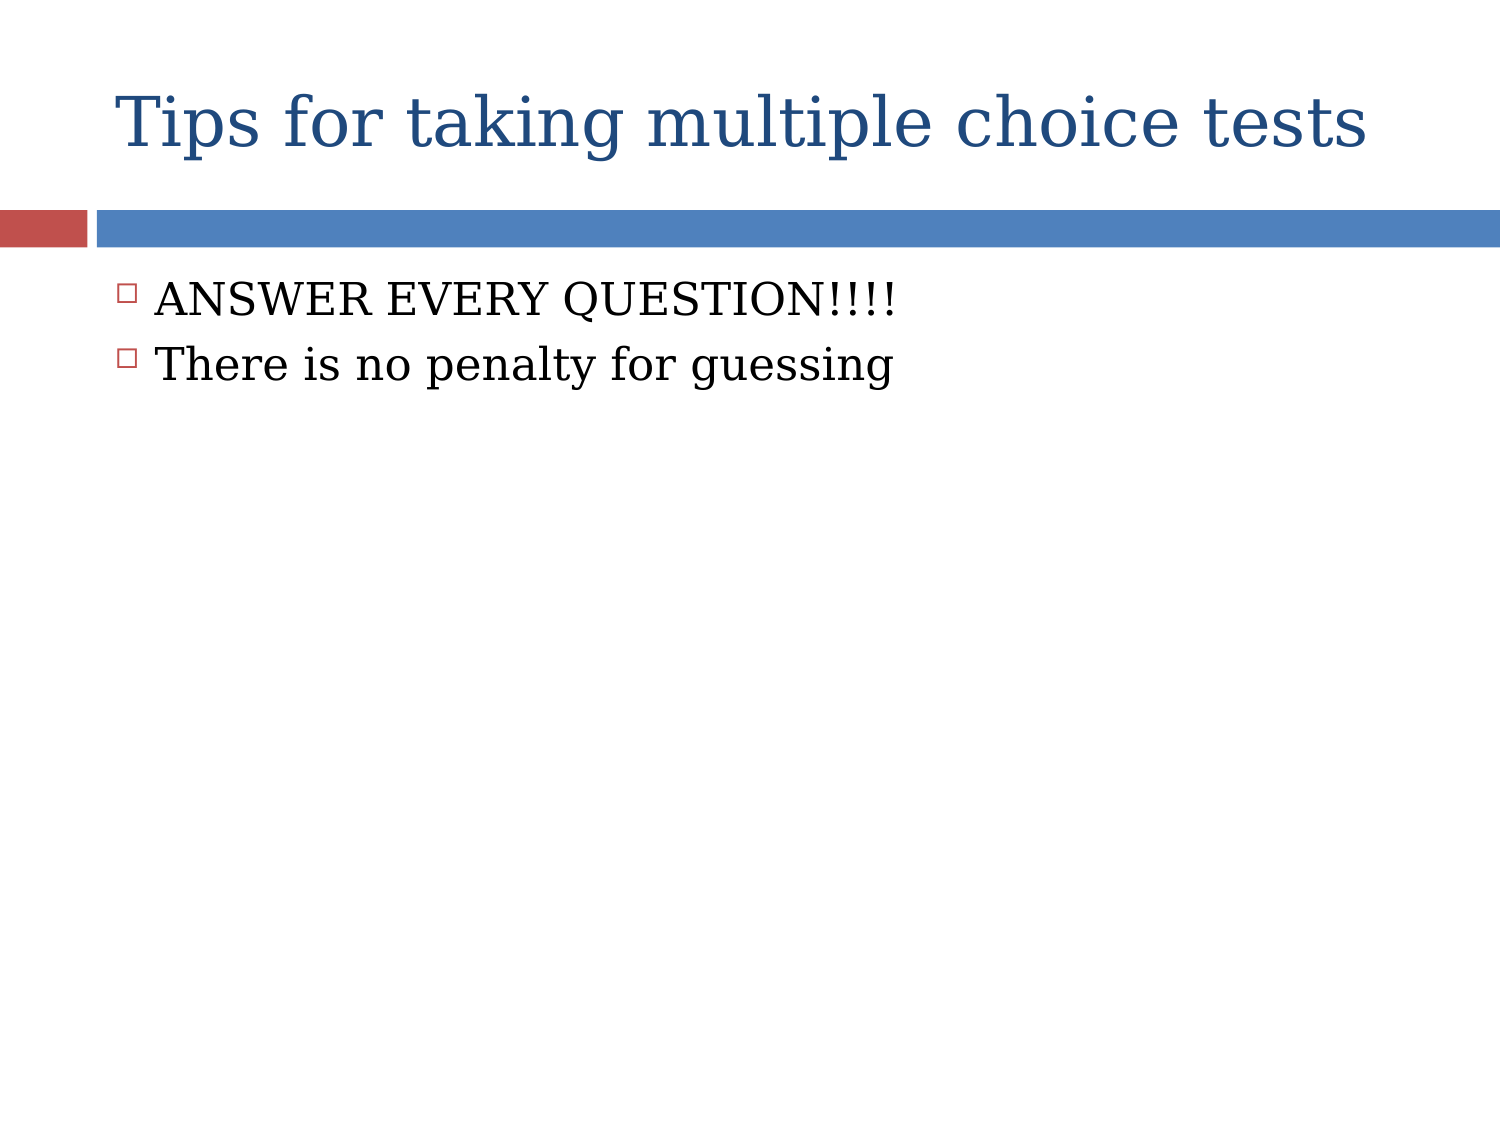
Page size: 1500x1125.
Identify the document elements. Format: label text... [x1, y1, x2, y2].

title Tips for taking multiple choice tests [100, 37, 1438, 200]
list ANSWER EVERY QUESTION!!!! There is no penalty for guessing [100, 262, 1438, 1000]
